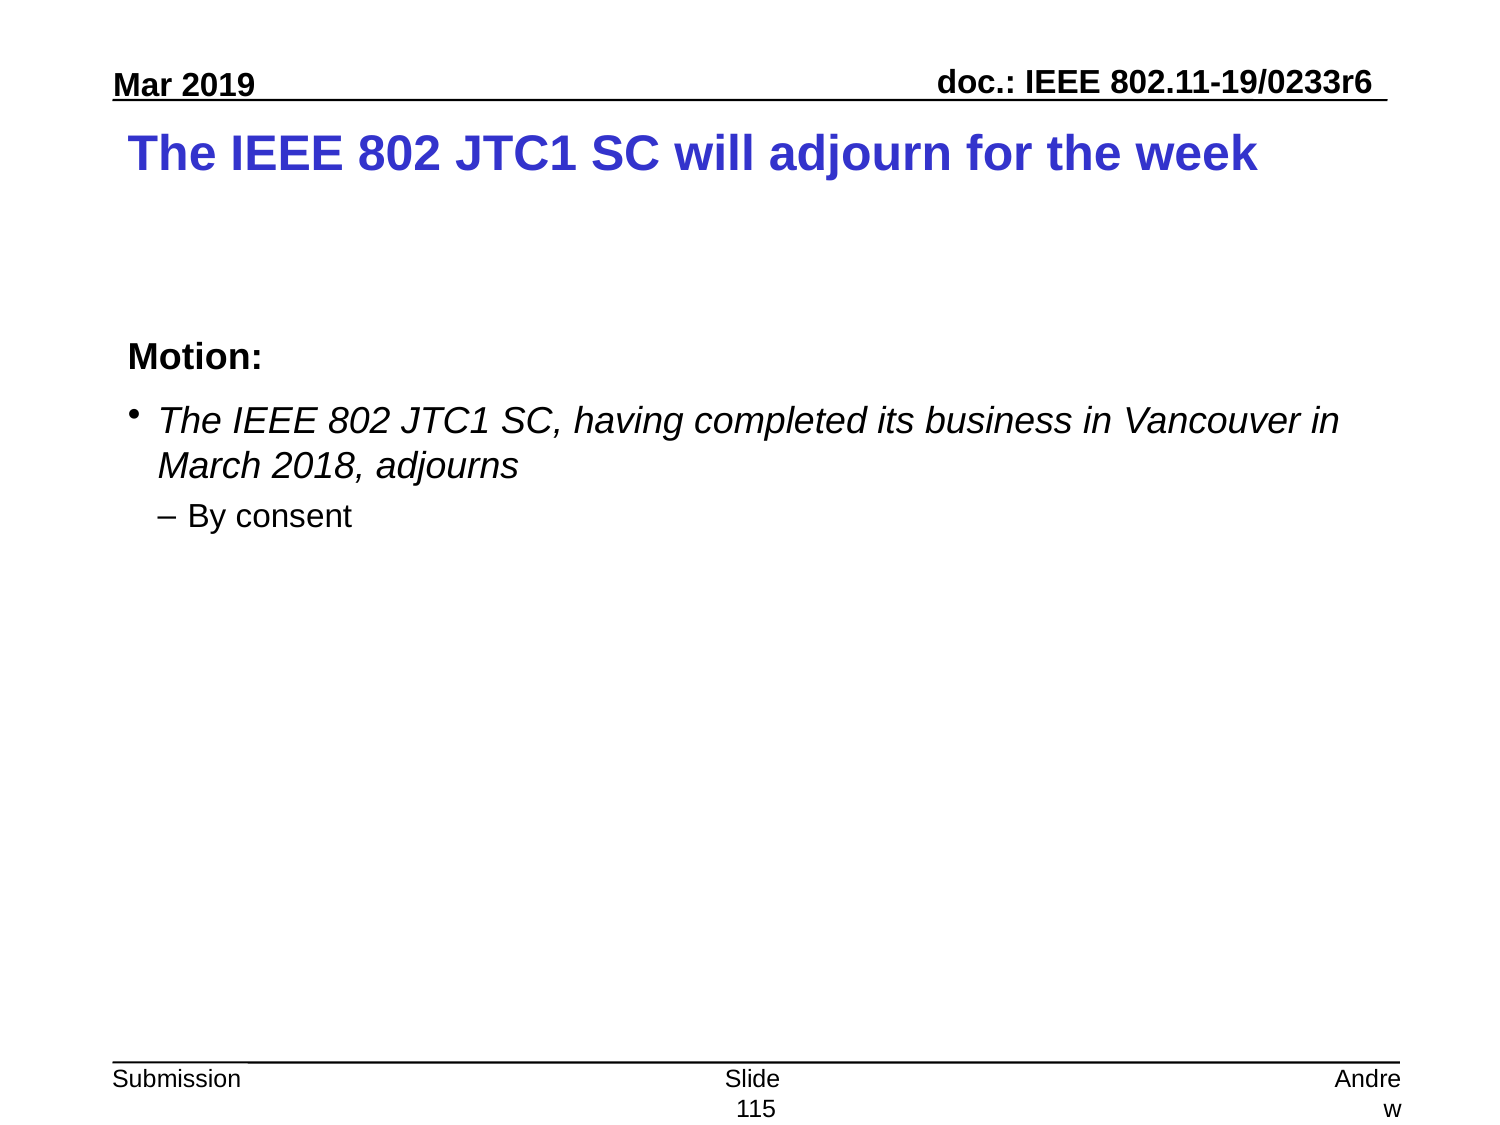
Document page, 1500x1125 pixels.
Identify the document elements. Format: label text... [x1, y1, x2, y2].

footer Andrew Myles, Cisco [1320, 1061, 1402, 1093]
list Motion: The IEEE 802 JTC1 SC, having completed its business in Vancouver in March 2018, adjourns By consent [112, 324, 1388, 1000]
title The IEEE 802 JTC1 SC will adjourn for the week [112, 112, 1388, 288]
slide_number Slide 115 [709, 1061, 803, 1093]
